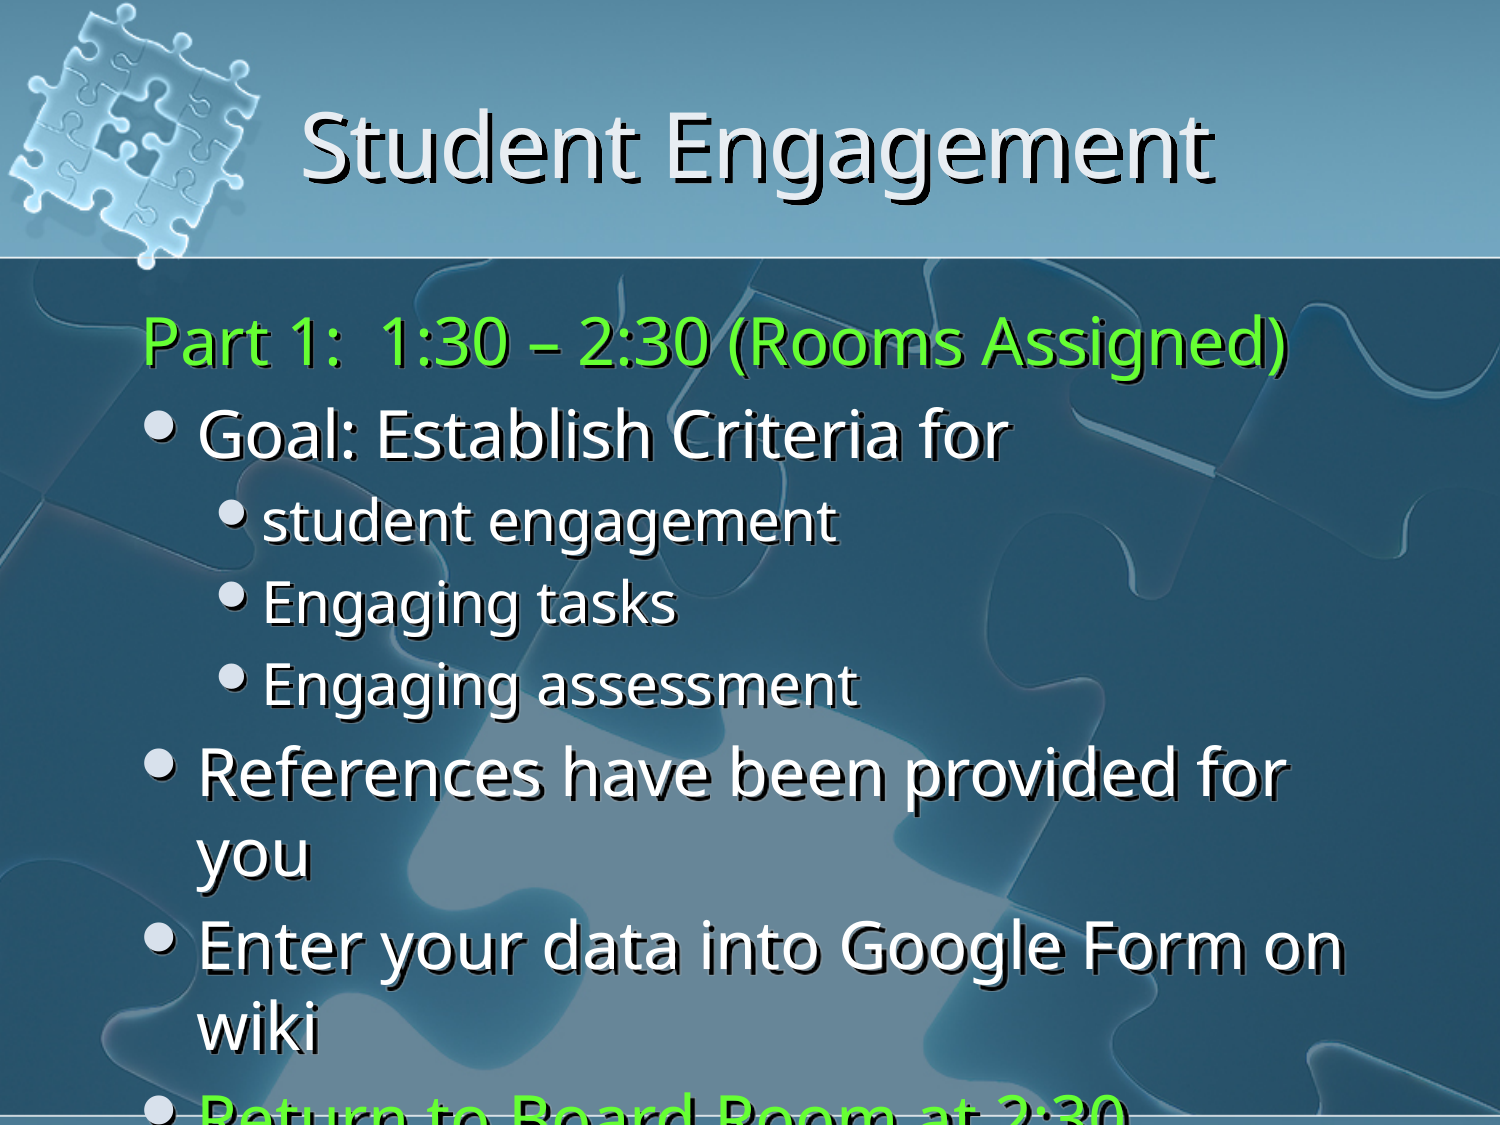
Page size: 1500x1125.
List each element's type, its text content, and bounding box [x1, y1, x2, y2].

picture [0, 0, 1500, 1125]
list Part 1: 1:30 – 2:30 (Rooms Assigned) Goal: Establish Criteria for student engagement Engaging tasks Engaging assessment References have been provided for you Enter your data into Google Form on wiki Return to Board Room at 2:30 [124, 290, 1388, 1071]
title Student Engagement [124, 54, 1388, 230]
